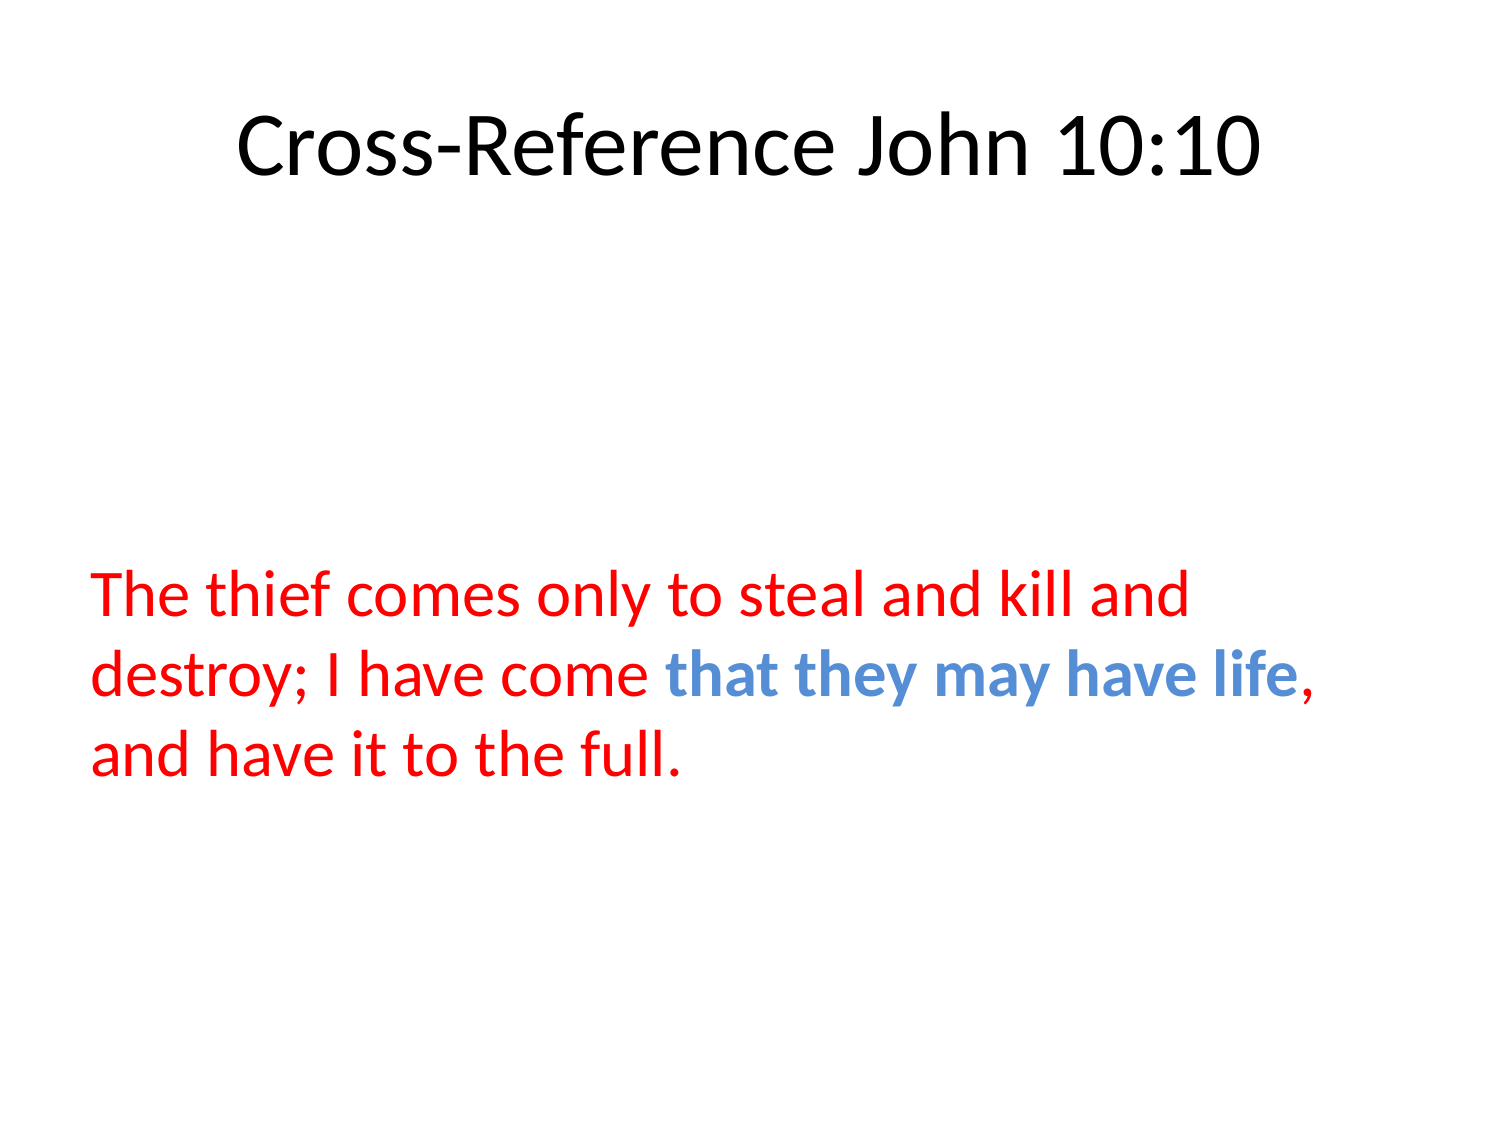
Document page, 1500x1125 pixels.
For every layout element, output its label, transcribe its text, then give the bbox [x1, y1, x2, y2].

title Cross-Reference John 10:10 [75, 45, 1425, 233]
list The thief comes only to steal and kill and destroy; I have come that they may have life, and have it to the full. [75, 262, 1425, 1005]
